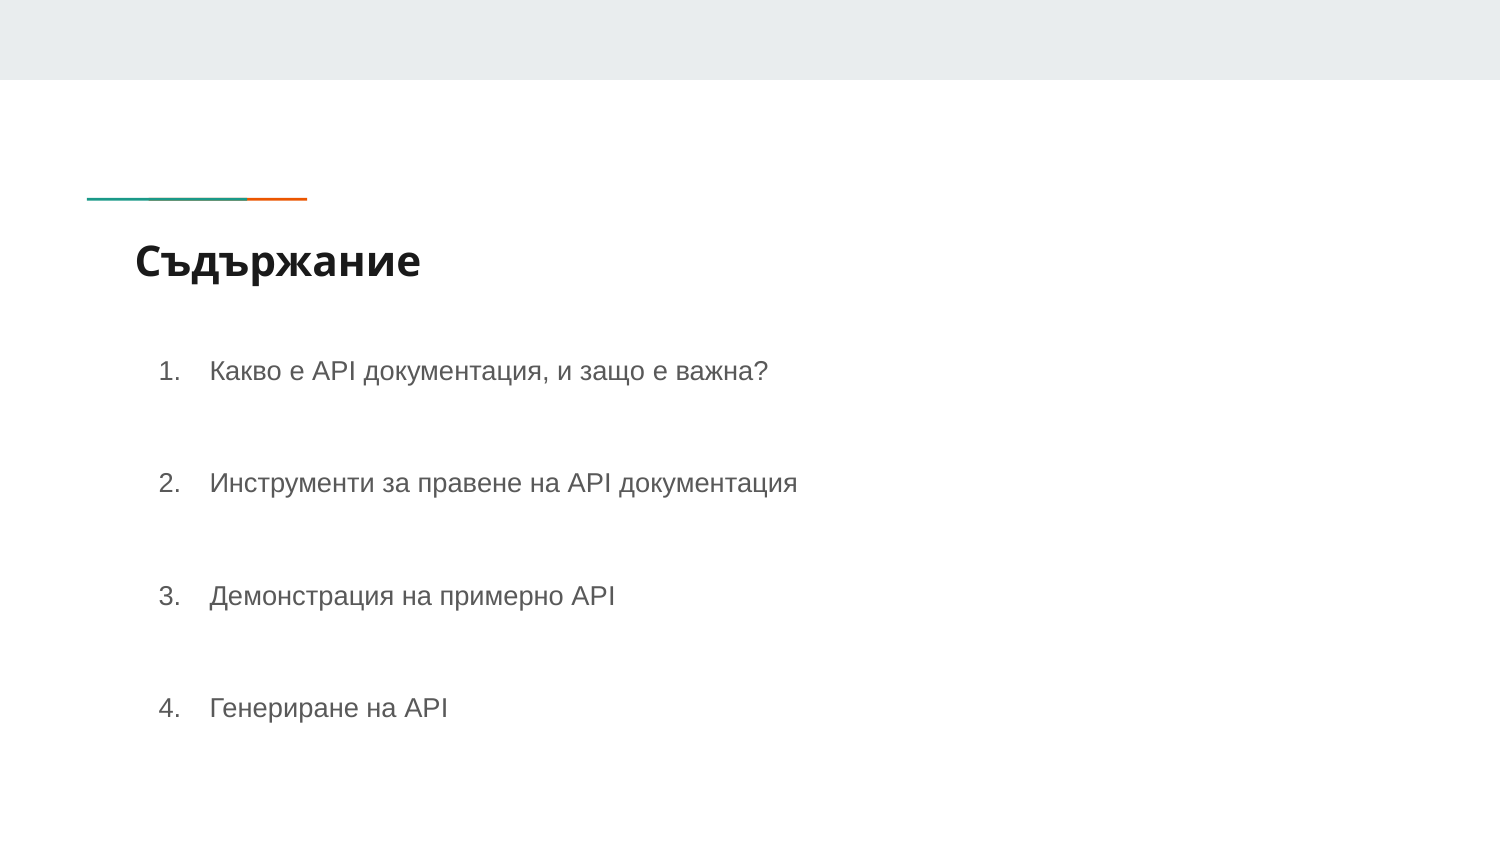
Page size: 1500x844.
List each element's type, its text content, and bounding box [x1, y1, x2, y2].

title Съдържание [119, 216, 1381, 305]
list Какво е API документация, и защo e важна? Инструменти за правене на API документация Демонстрация на примерно API Генериране на API [119, 341, 1381, 816]
